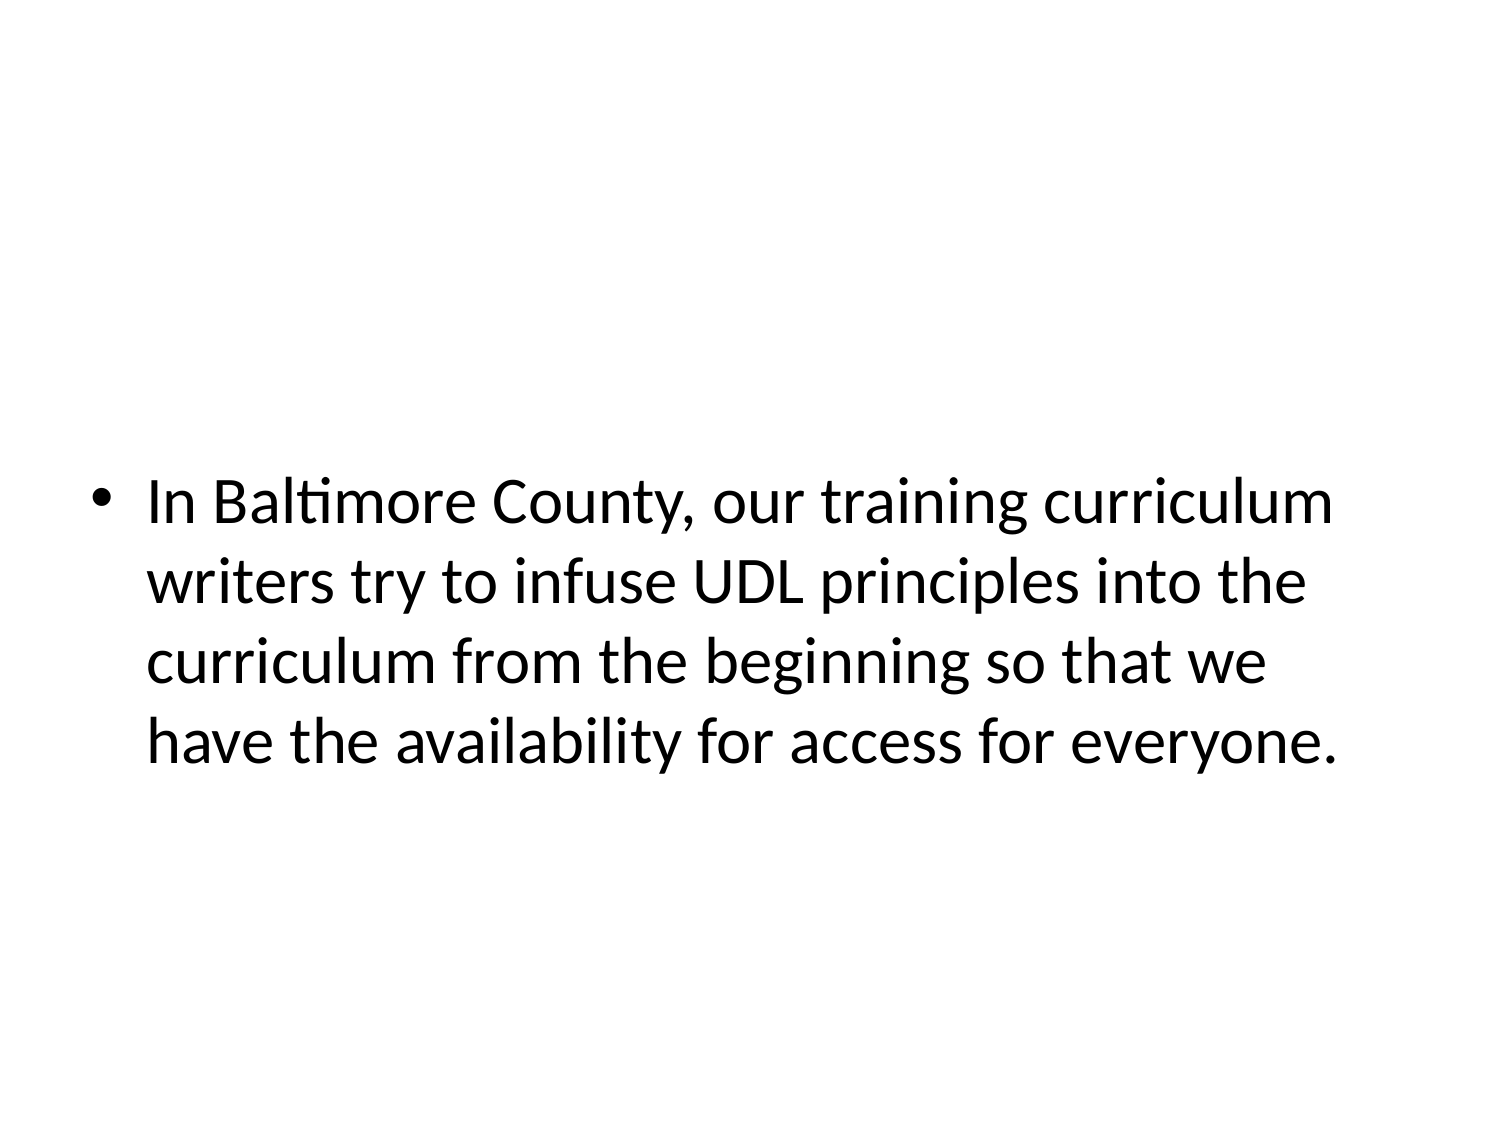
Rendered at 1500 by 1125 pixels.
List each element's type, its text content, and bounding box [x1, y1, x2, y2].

list In Baltimore County, our training curriculum writers try to infuse UDL principles into the curriculum from the beginning so that we have the availability for access for everyone. [75, 262, 1425, 1005]
